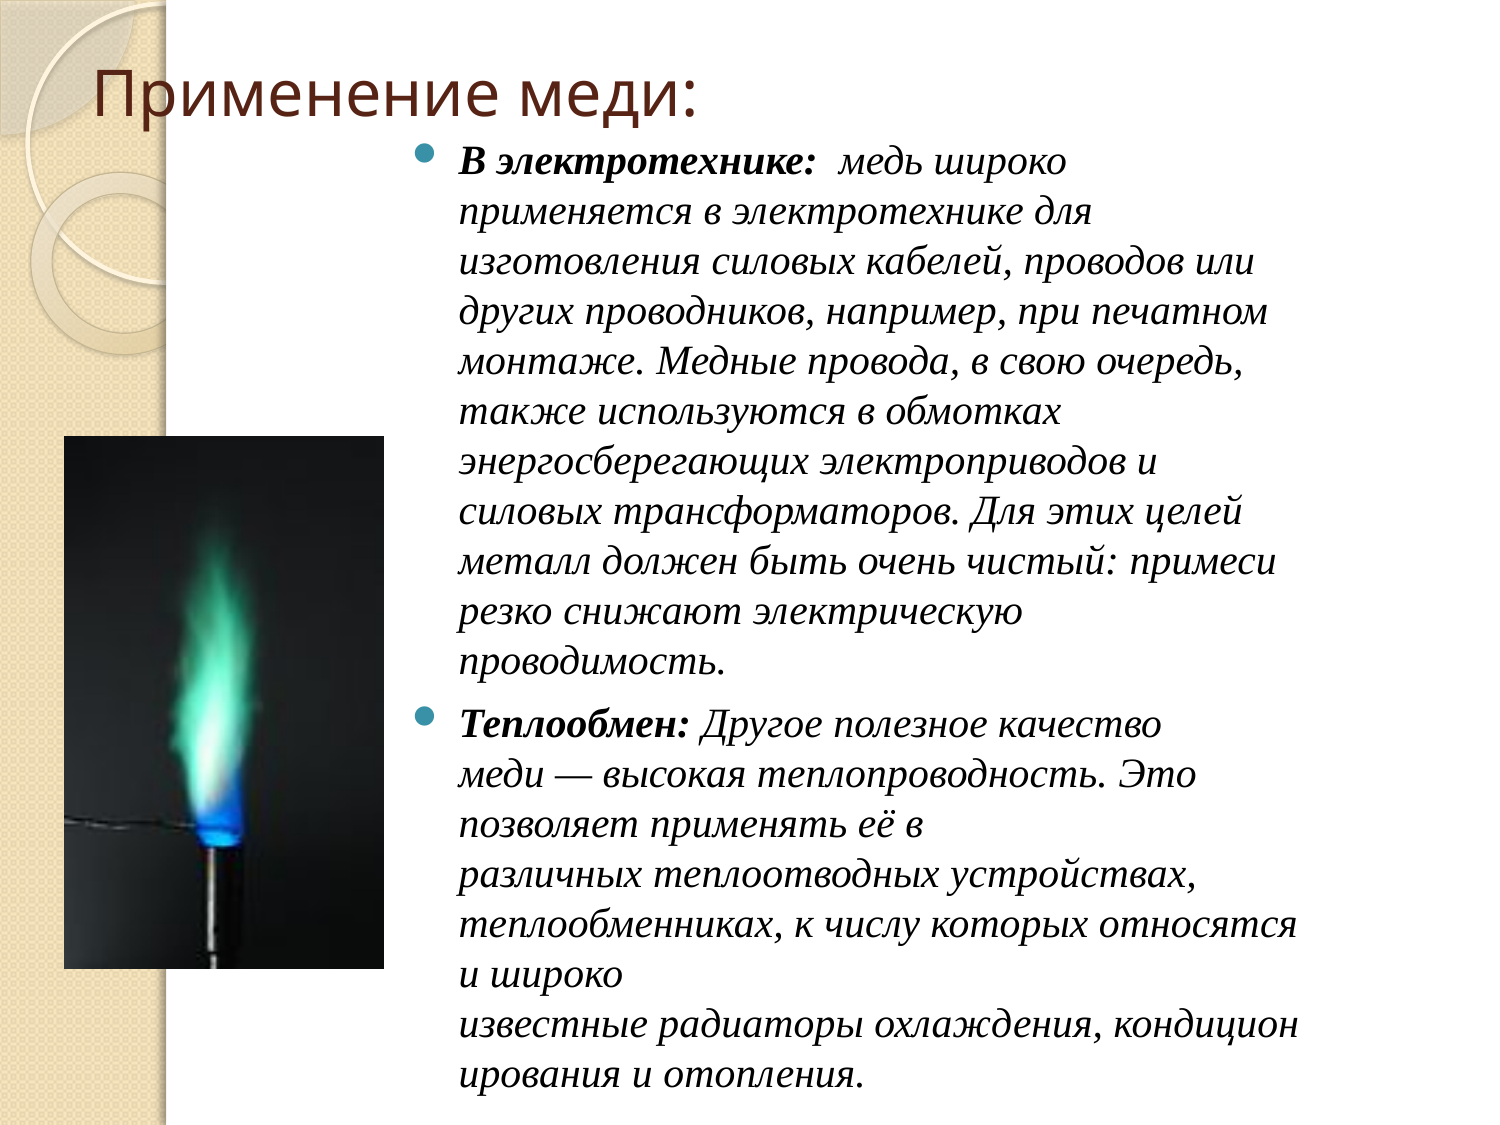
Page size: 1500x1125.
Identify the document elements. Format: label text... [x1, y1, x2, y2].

title Применение меди: [76, 45, 1300, 138]
list В электротехнике: медь широко применяется в электротехнике для изготовления силовых кабелей, проводов или других проводников, например, при печатном монтаже. Медные провода, в свою очередь, также используются в обмотках энергосберегающих электроприводов и силовых трансформаторов. Для этих целей металл должен быть очень чистый: примеси резко снижают электрическую проводимость. Теплообмен: Другое полезное качество меди — высокая теплопроводность. Это позволяет применять её в различных теплоотводных устройствах, теплообменниках, к числу которых относятся и широко известные радиаторы охлаждения, кондиционирования и отопления. [383, 125, 1317, 1083]
picture [64, 436, 384, 969]
